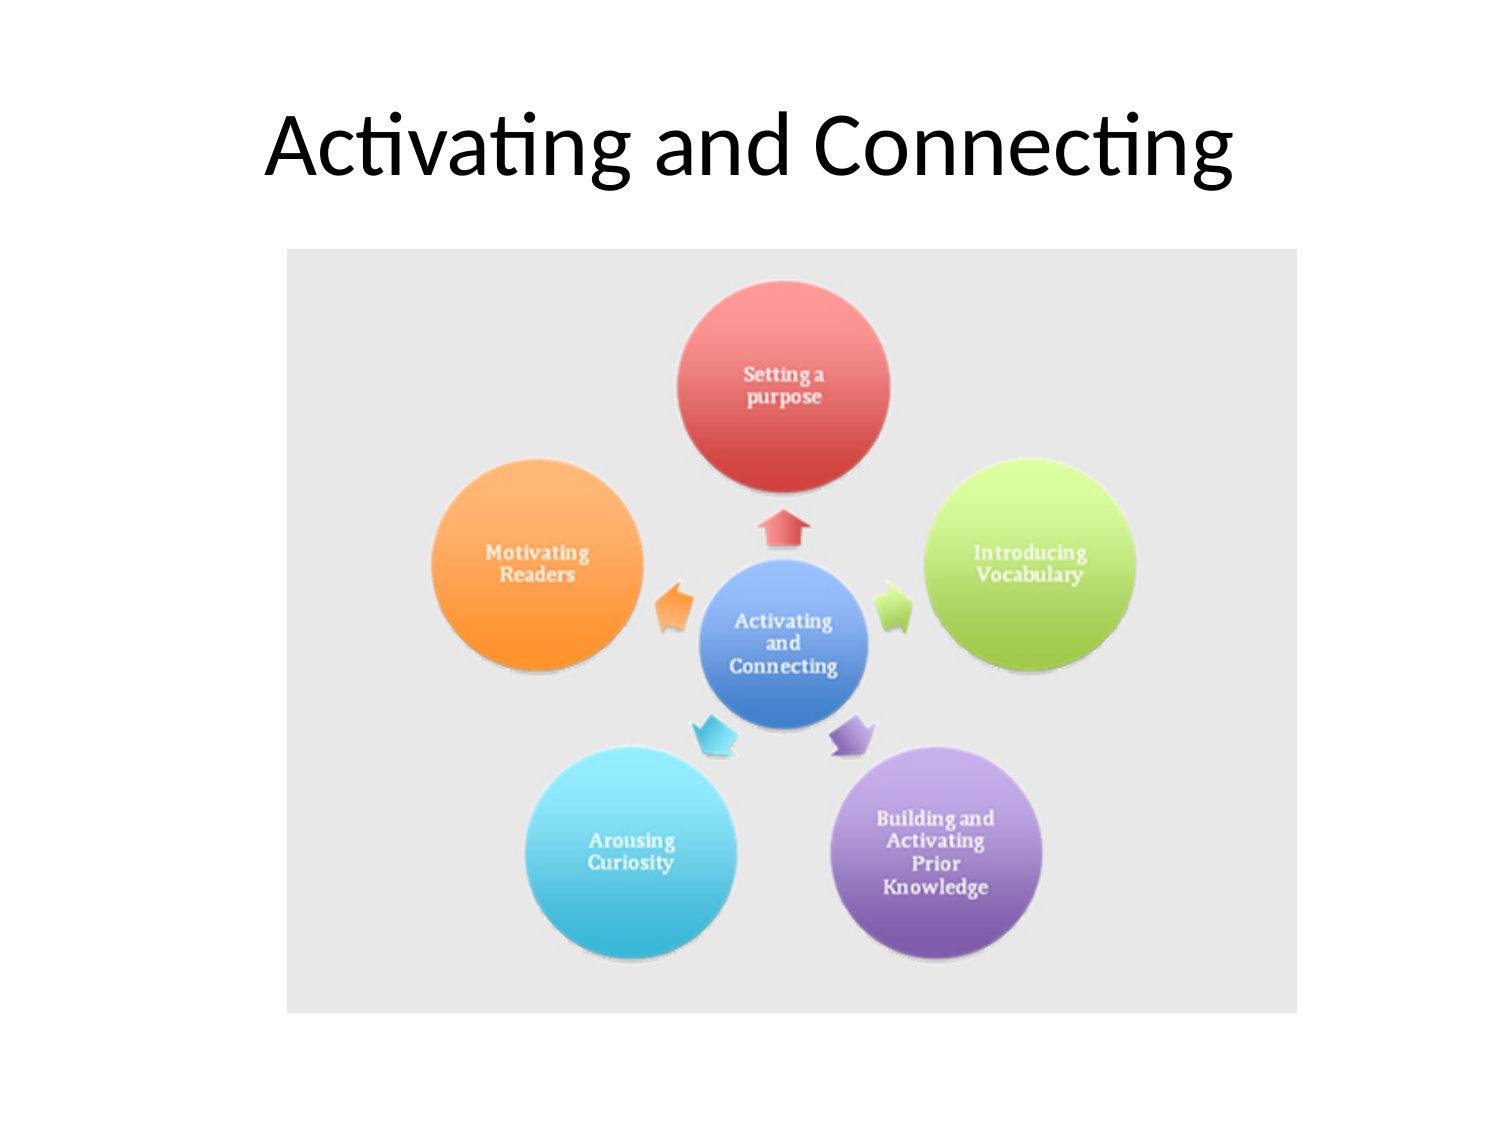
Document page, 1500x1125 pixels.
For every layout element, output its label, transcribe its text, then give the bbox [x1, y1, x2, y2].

title Activating and Connecting [75, 45, 1425, 233]
picture [287, 249, 1298, 1013]
